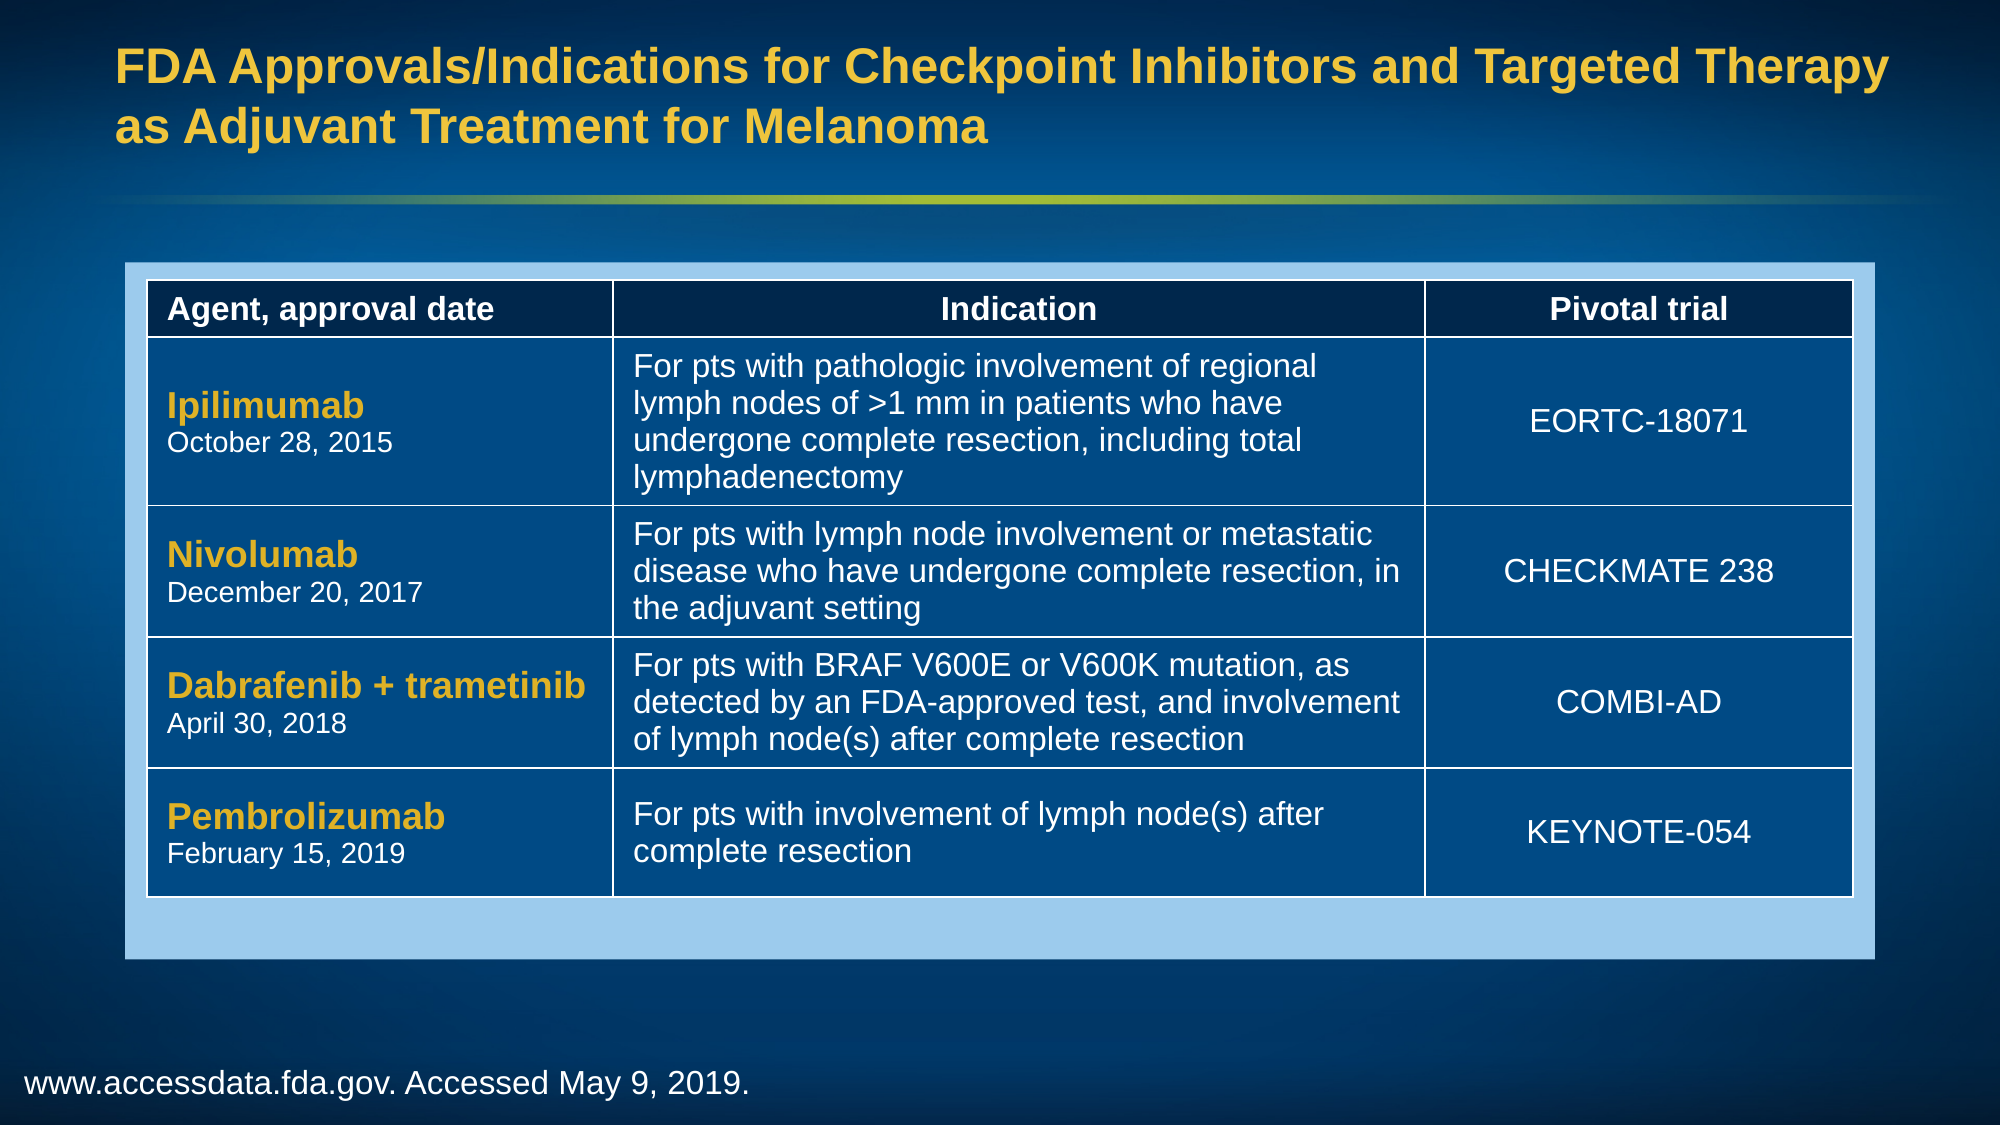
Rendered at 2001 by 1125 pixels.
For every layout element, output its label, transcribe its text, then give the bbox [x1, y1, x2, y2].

table_cell Pembrolizumab February 15, 2019 [148, 769, 612, 896]
picture [0, 0, 2000, 1125]
table_cell CHECKMATE 238 [1426, 506, 1852, 636]
table_header Pivotal trial [1426, 281, 1852, 336]
table_cell Dabrafenib + trametinib April 30, 2018 [148, 638, 612, 767]
table_cell For pts with pathologic involvement of regional lymph nodes of >1 mm in patients who have undergone complete resection, including total lymphadenectomy [614, 338, 1424, 505]
table_cell For pts with BRAF V600E or V600K mutation, as detected by an FDA-approved test, and involvement of lymph node(s) after complete resection [614, 638, 1424, 767]
text_box www.accessdata.fda.gov. Accessed May 9, 2019. [1, 1053, 1802, 1113]
table_cell For pts with involvement of lymph node(s) after complete resection [614, 769, 1424, 896]
table_cell KEYNOTE-054 [1426, 769, 1852, 896]
table_header Indication [614, 281, 1424, 336]
table_cell For pts with lymph node involvement or metastatic disease who have undergone complete resection, in the adjuvant setting [614, 506, 1424, 636]
table_header Agent, approval date [148, 281, 612, 336]
table_cell Ipilimumab October 28, 2015 [148, 338, 612, 505]
table_cell Nivolumab December 20, 2017 [148, 506, 612, 636]
text_box [125, 262, 1875, 960]
table_cell COMBI-AD [1426, 638, 1852, 767]
title FDA Approvals/Indications for Checkpoint Inhibitors and Targeted Therapy as Adjuvant Treatment for Melanoma [99, 0, 1925, 188]
table_cell EORTC-18071 [1426, 338, 1852, 505]
